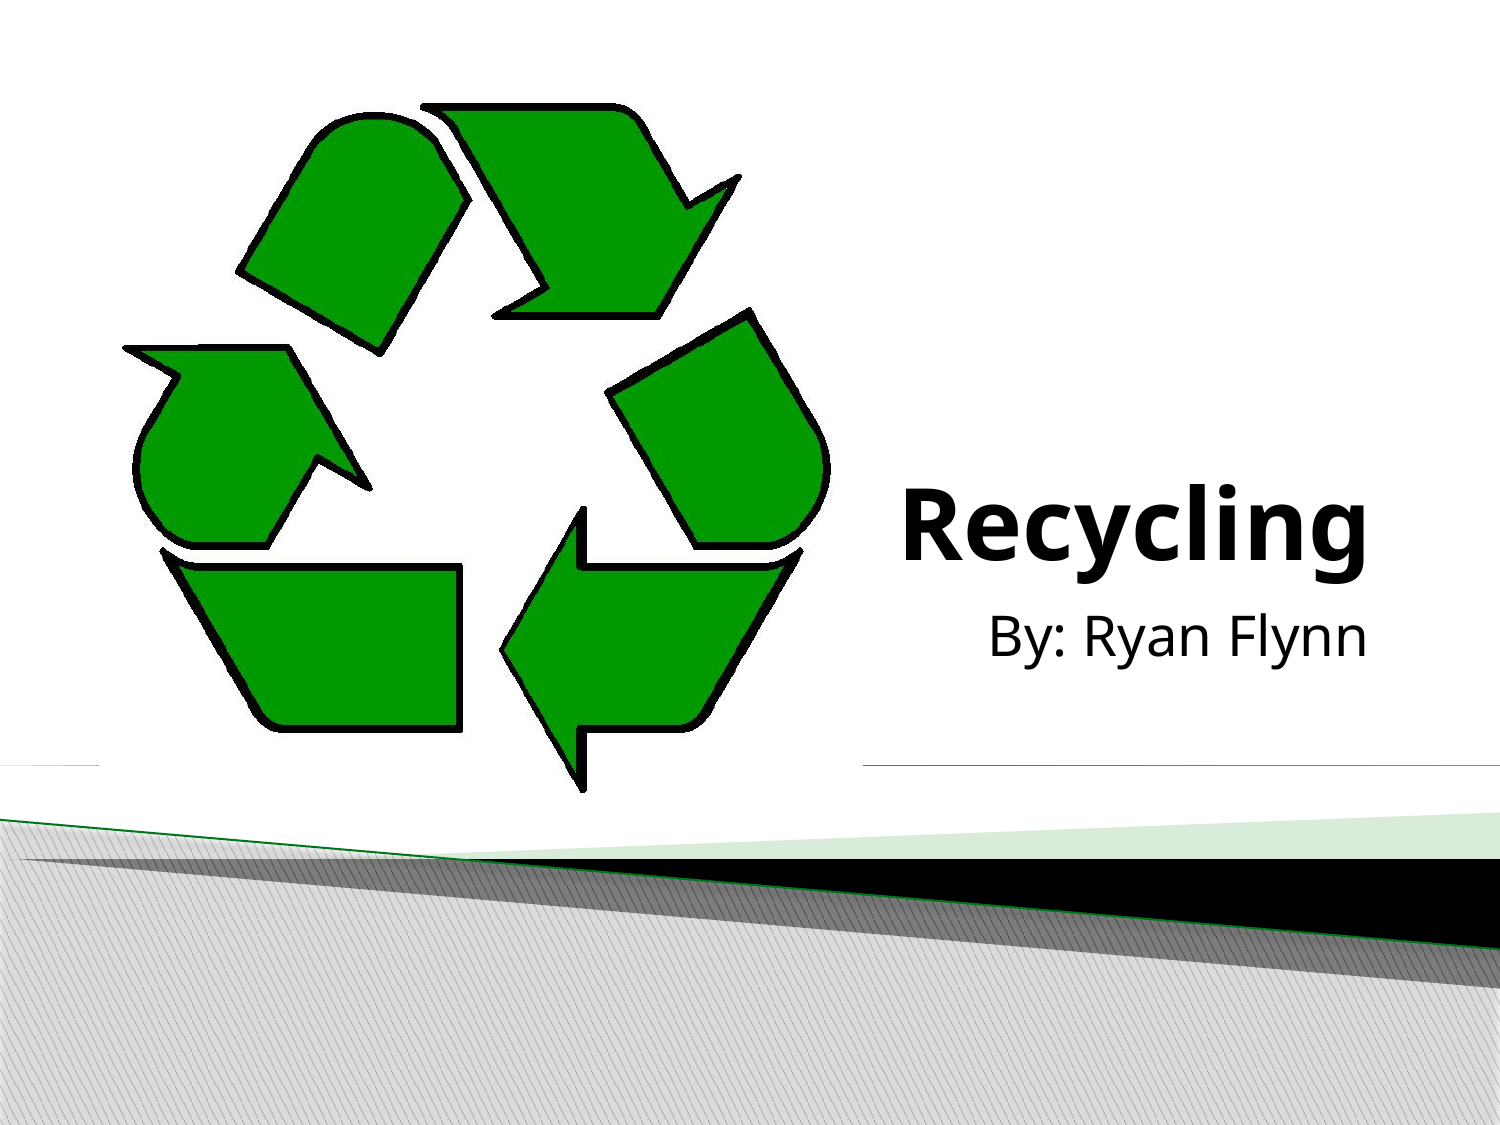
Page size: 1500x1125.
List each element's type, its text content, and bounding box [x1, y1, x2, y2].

subtitle By: Ryan Flynn [868, 592, 1388, 790]
picture [5, 859, 1500, 989]
title Recycling [868, 287, 1388, 588]
picture [99, 37, 863, 801]
